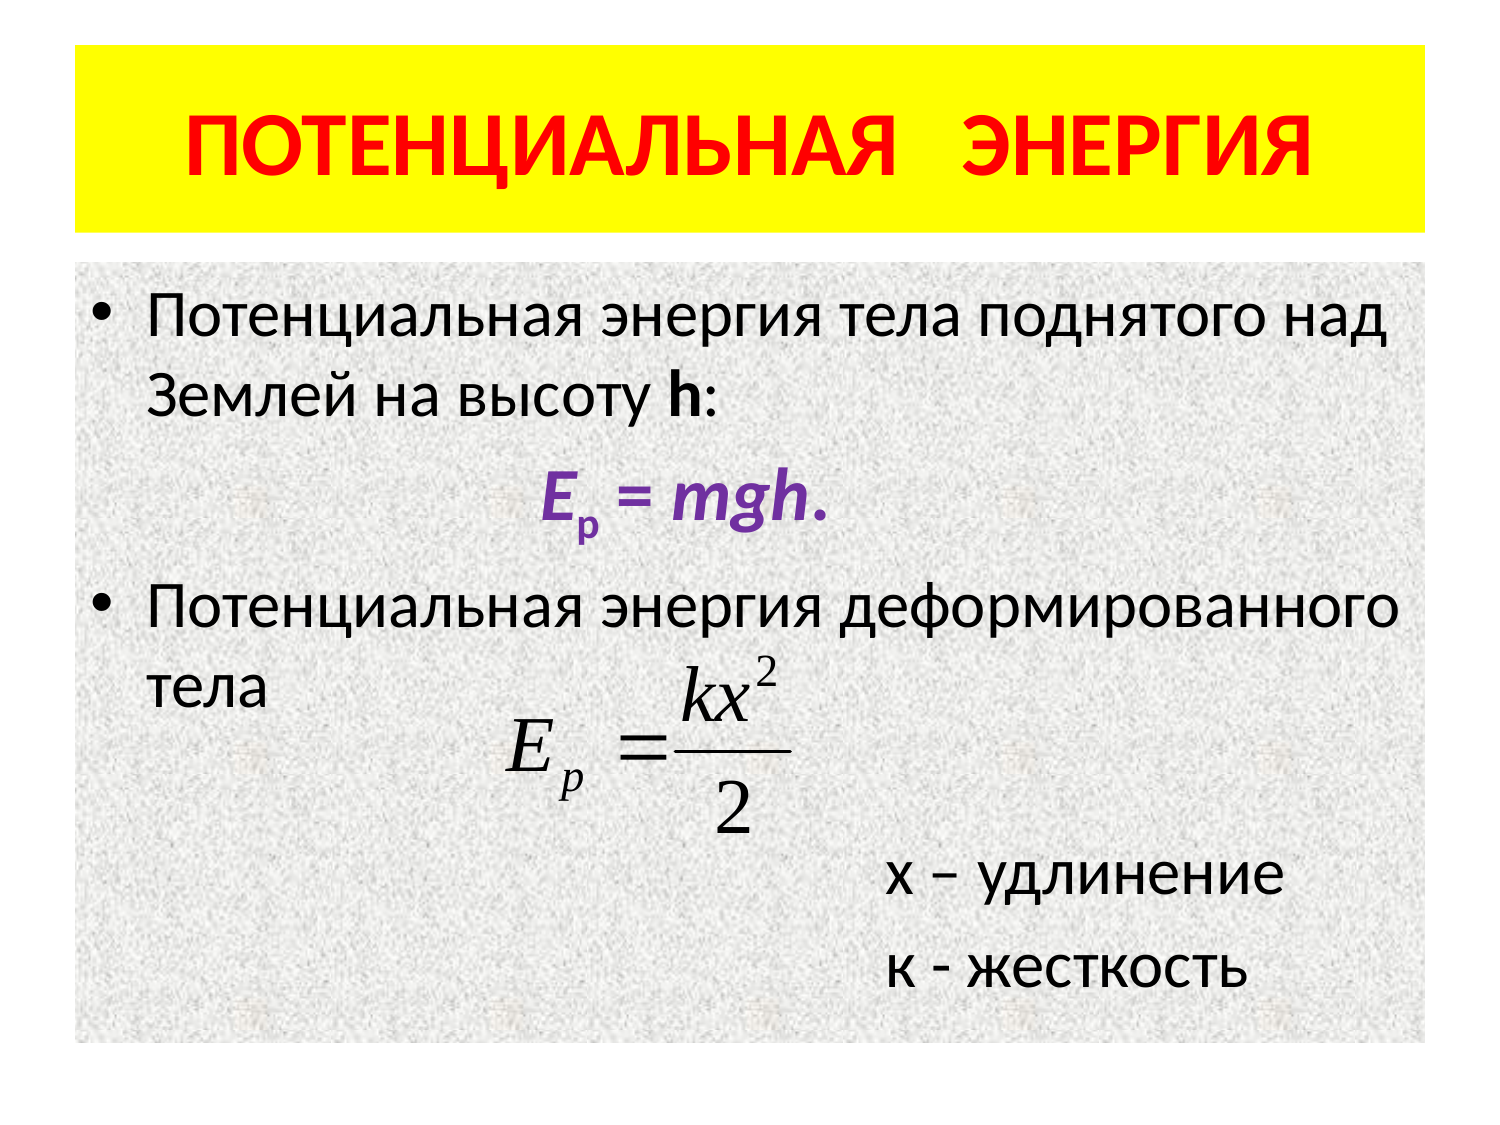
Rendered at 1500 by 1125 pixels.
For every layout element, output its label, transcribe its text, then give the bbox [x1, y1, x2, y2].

list Потенциальная энергия тела поднятого над Землей на высоту h: Ep = mgh. Потенциальная энергия деформированного тела х – удлинение к - жесткость [75, 262, 1425, 1043]
title ПОТЕНЦИАЛЬНАЯ ЭНЕРГИЯ [75, 45, 1425, 233]
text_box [491, 632, 809, 851]
